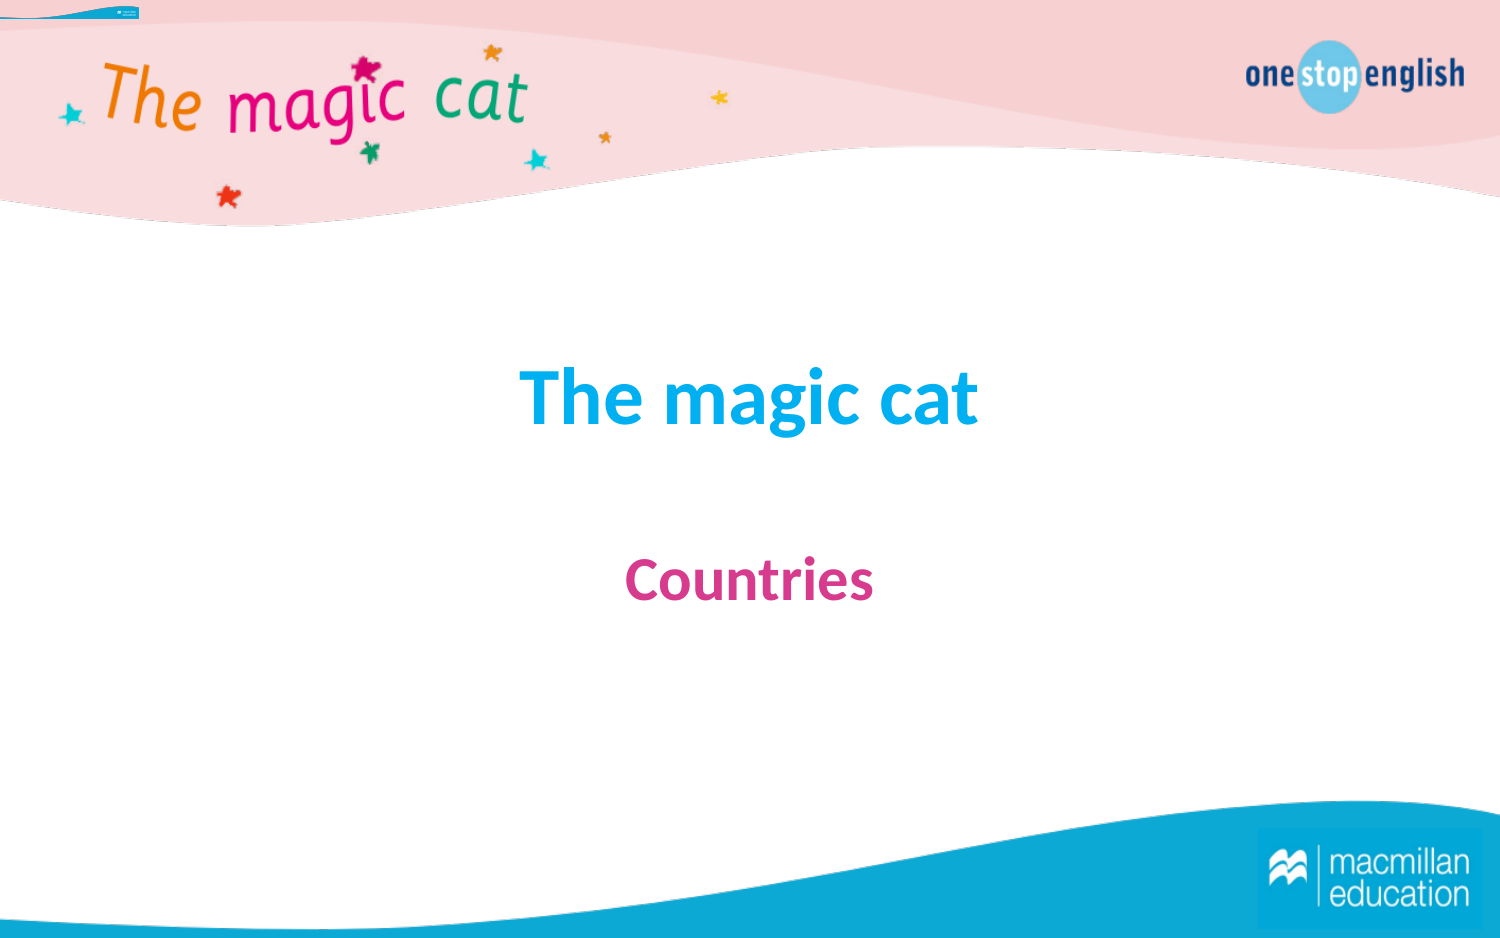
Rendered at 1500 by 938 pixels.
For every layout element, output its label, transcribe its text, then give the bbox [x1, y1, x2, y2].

title The magic cat [112, 291, 1388, 493]
subtitle Countries [225, 531, 1275, 771]
